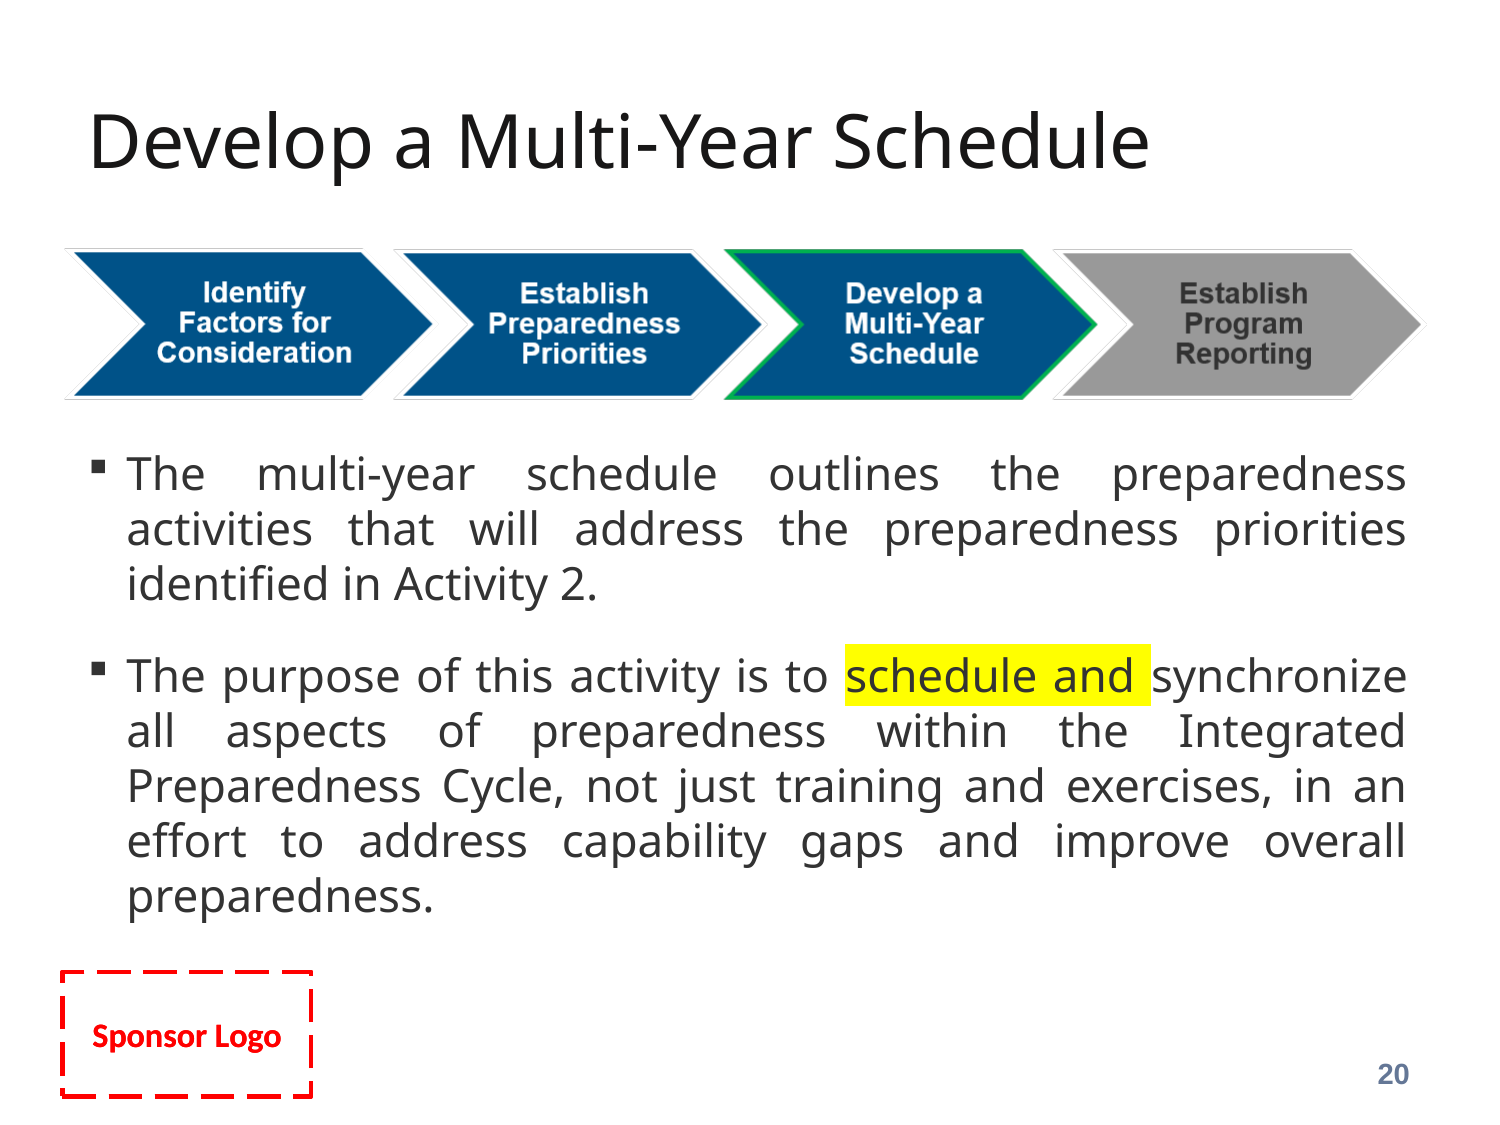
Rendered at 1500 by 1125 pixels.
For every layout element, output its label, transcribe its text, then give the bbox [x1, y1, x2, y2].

slide_number 20 [1074, 1042, 1425, 1103]
title Develop a Multi-Year Schedule [72, 45, 1425, 123]
picture [64, 124, 1427, 526]
list The multi-year schedule outlines the preparedness activities that will address the preparedness priorities identified in Activity 2. The purpose of this activity is to schedule and synchronize all aspects of preparedness within the Integrated Preparedness Cycle, not just training and exercises, in an effort to address capability gaps and improve overall preparedness. [72, 533, 1423, 1063]
